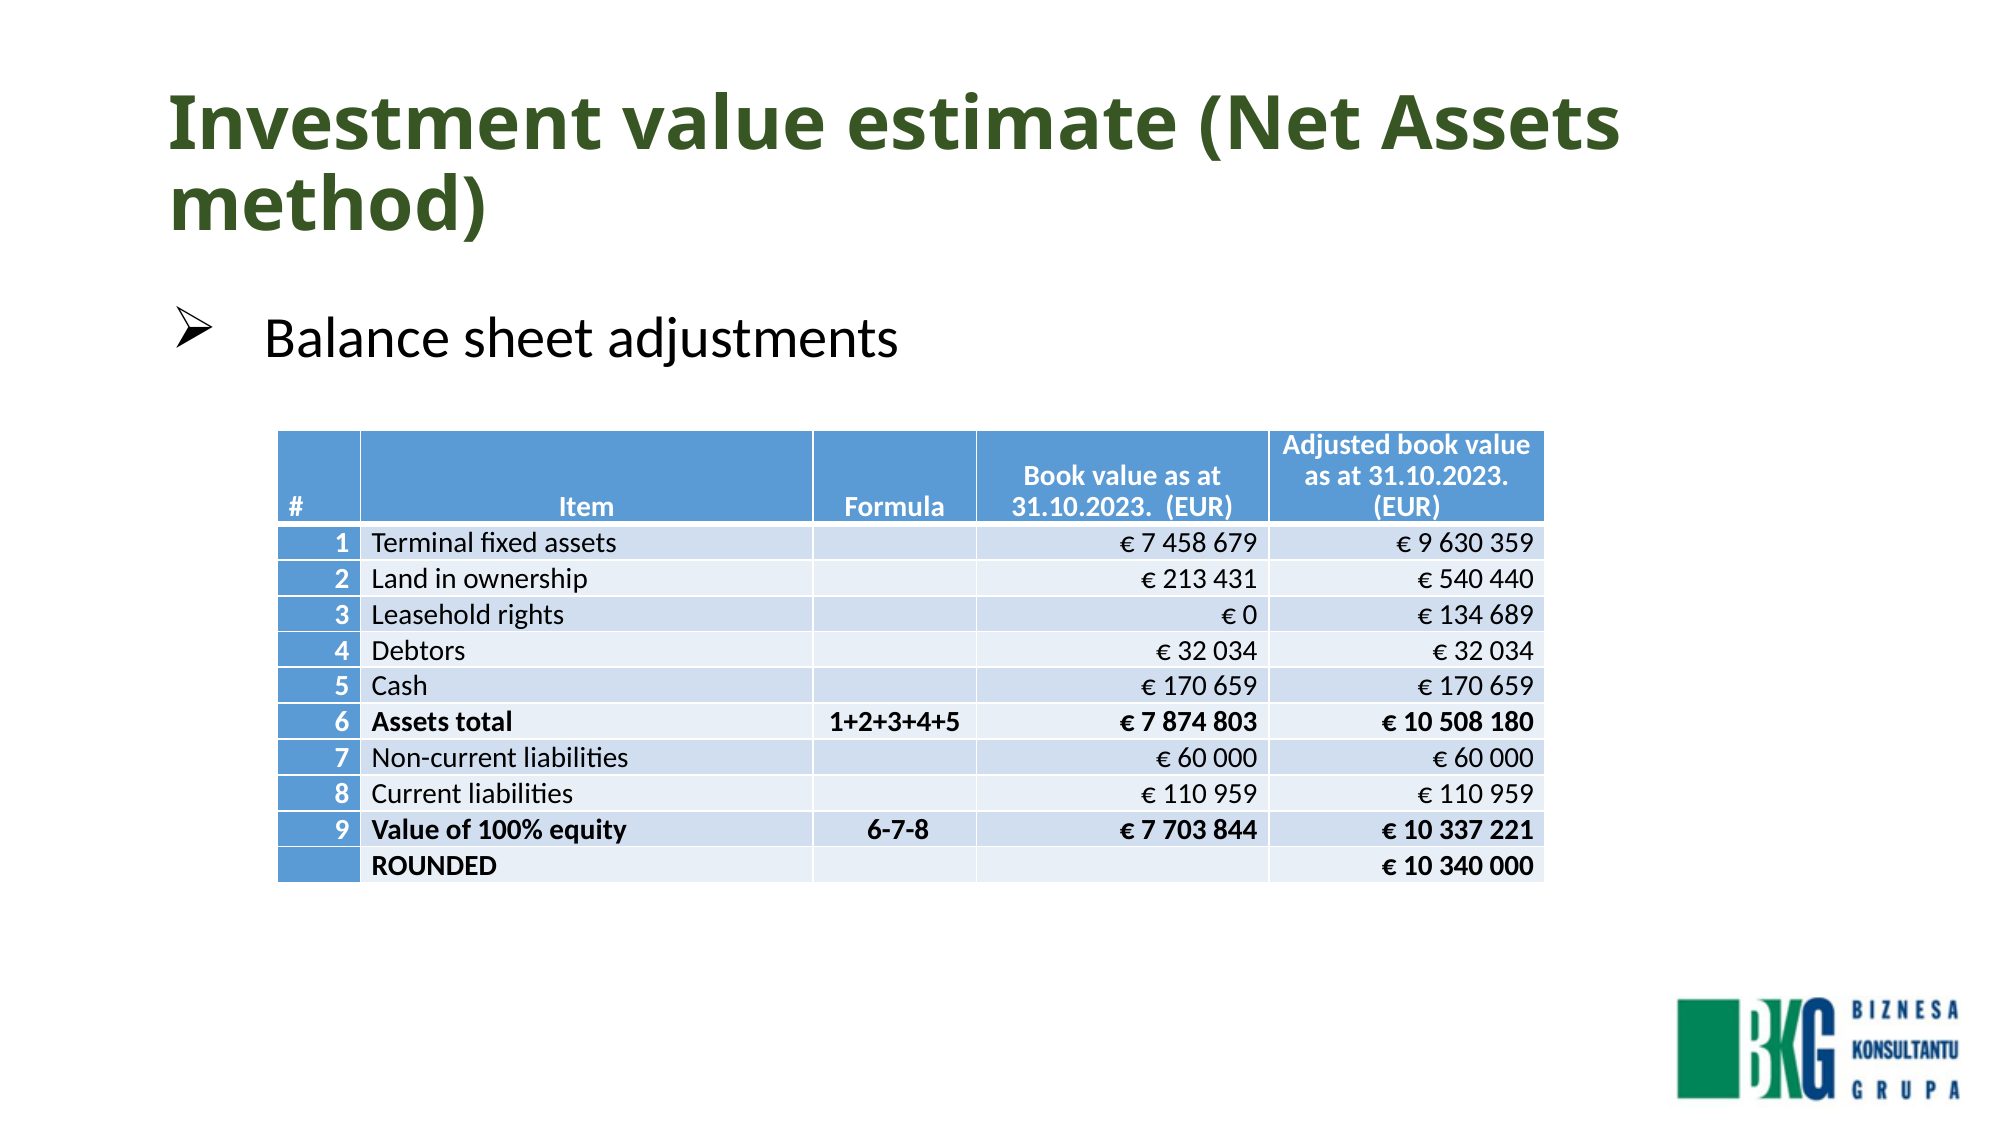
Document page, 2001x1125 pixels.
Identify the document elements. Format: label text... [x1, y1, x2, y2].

table_header Book value as at 31.10.2023. (EUR) [977, 431, 1268, 521]
table_cell Debtors [361, 632, 812, 666]
table_cell € 170 659 [977, 668, 1268, 702]
table_cell [814, 776, 976, 810]
table_cell € 32 034 [977, 632, 1268, 666]
table_cell [814, 740, 976, 774]
table_cell € 213 431 [977, 561, 1268, 595]
table_cell € 110 959 [1270, 776, 1544, 810]
table_cell 7 [278, 740, 360, 774]
table_cell Terminal fixed assets [361, 527, 812, 559]
table_cell € 10 340 000 [1270, 847, 1544, 882]
table_cell € 110 959 [977, 776, 1268, 810]
table_cell [814, 632, 976, 666]
table_cell € 60 000 [977, 740, 1268, 774]
table_cell 2 [278, 561, 360, 595]
table_cell [814, 597, 976, 631]
table_cell € 9 630 359 [1270, 527, 1544, 559]
table_cell 6 [278, 704, 360, 738]
table_cell € 10 508 180 [1270, 704, 1544, 738]
list Balance sheet adjustments [137, 299, 1863, 1014]
table_cell Leasehold rights [361, 597, 812, 631]
table_cell [814, 847, 976, 882]
table_cell € 7 458 679 [977, 527, 1268, 559]
table_cell 9 [278, 812, 360, 846]
table_cell Cash [361, 668, 812, 702]
table_header Formula [814, 431, 976, 521]
table_cell Current liabilities [361, 776, 812, 810]
table_cell 1+2+3+4+5 [814, 704, 976, 738]
table_cell € 0 [977, 597, 1268, 631]
table_cell 3 [278, 597, 360, 631]
table_cell Non-current liabilities [361, 740, 812, 774]
table_cell € 32 034 [1270, 632, 1544, 666]
table_cell € 10 337 221 [1270, 812, 1544, 846]
table_cell € 60 000 [1270, 740, 1544, 774]
table_cell € 7 703 844 [977, 812, 1268, 846]
table_cell 5 [278, 668, 360, 702]
picture [1667, 993, 1966, 1108]
table_cell [278, 847, 360, 882]
table_cell [814, 668, 976, 702]
table_cell 8 [278, 776, 360, 810]
table_cell [977, 847, 1268, 882]
title Investment value estimate (Net Assets method) [153, 56, 1895, 275]
table_cell Assets total [361, 704, 812, 738]
table_cell ROUNDED [361, 847, 812, 882]
table_cell 4 [278, 632, 360, 666]
table_cell 6-7-8 [814, 812, 976, 846]
table_cell € 540 440 [1270, 561, 1544, 595]
table_cell € 170 659 [1270, 668, 1544, 702]
table_cell [814, 527, 976, 559]
table_header Item [361, 431, 812, 521]
table_cell € 134 689 [1270, 597, 1544, 631]
table_header Adjusted book value as at 31.10.2023. (EUR) [1270, 431, 1544, 521]
table_cell Land in ownership [361, 561, 812, 595]
table_cell [814, 561, 976, 595]
table_header # [278, 431, 360, 521]
table_cell Value of 100% equity [361, 812, 812, 846]
table_cell 1 [278, 527, 360, 559]
table_cell € 7 874 803 [977, 704, 1268, 738]
